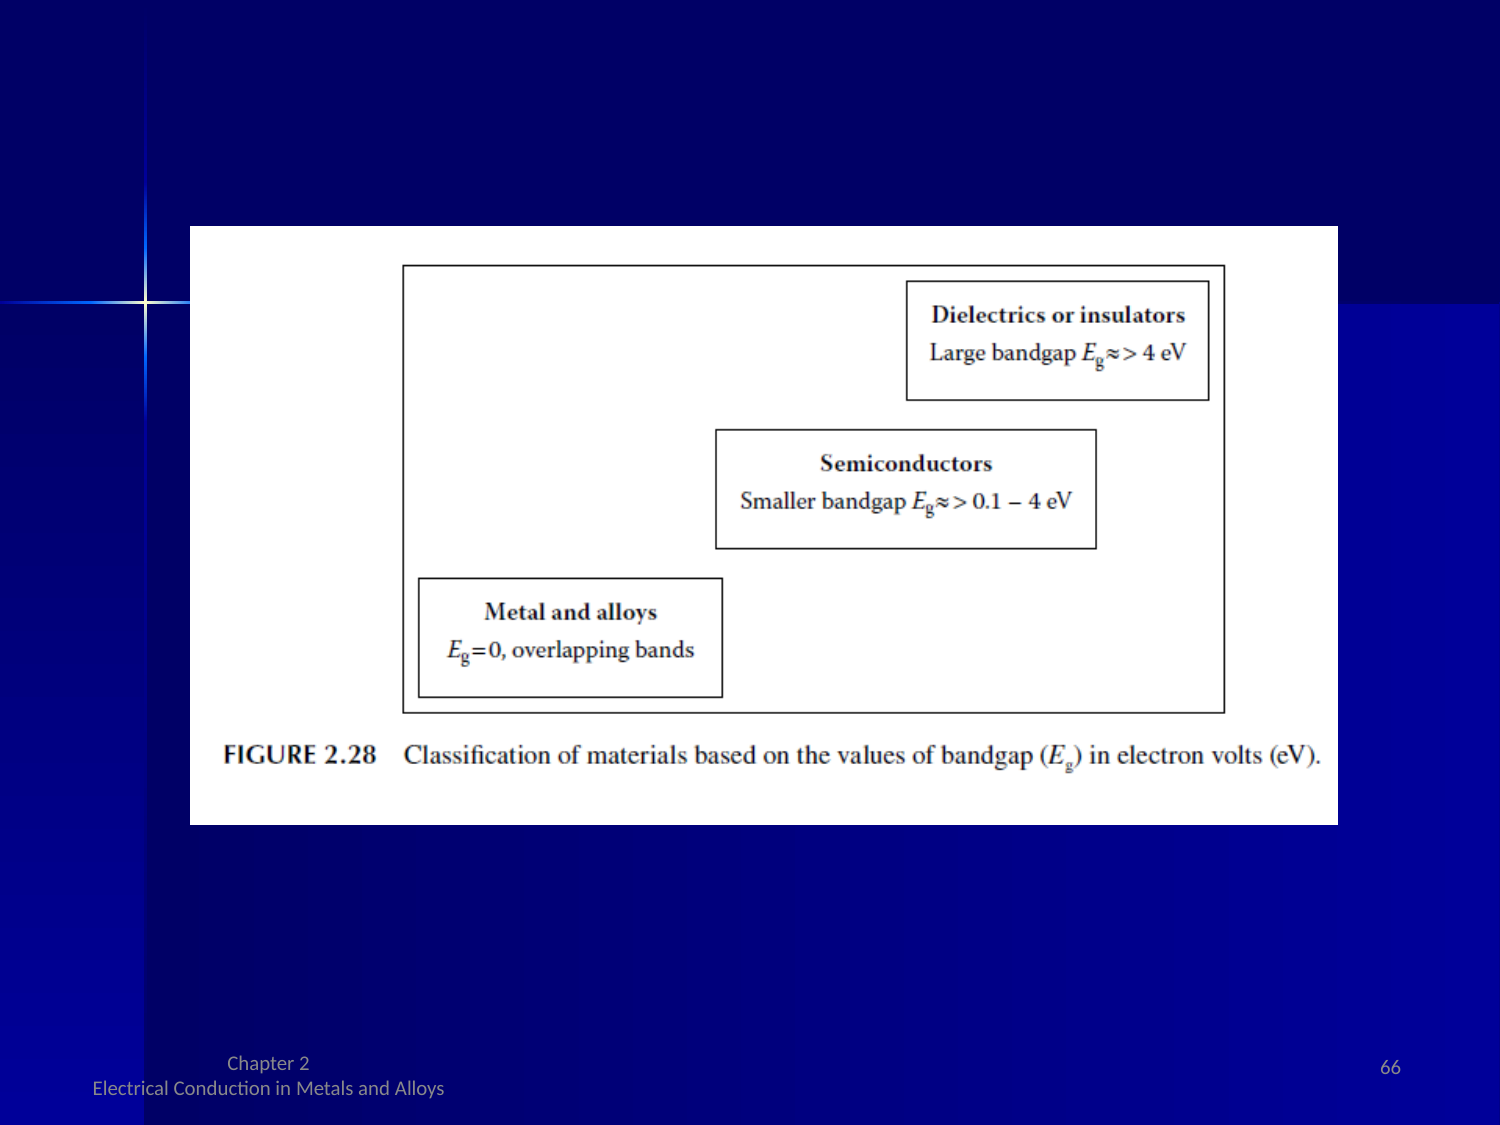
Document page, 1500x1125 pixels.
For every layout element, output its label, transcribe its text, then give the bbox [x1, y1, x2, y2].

slide_number Chapter 2 Electrical Conduction in Metals and Alloys [74, 1037, 463, 1113]
picture [190, 226, 1338, 826]
